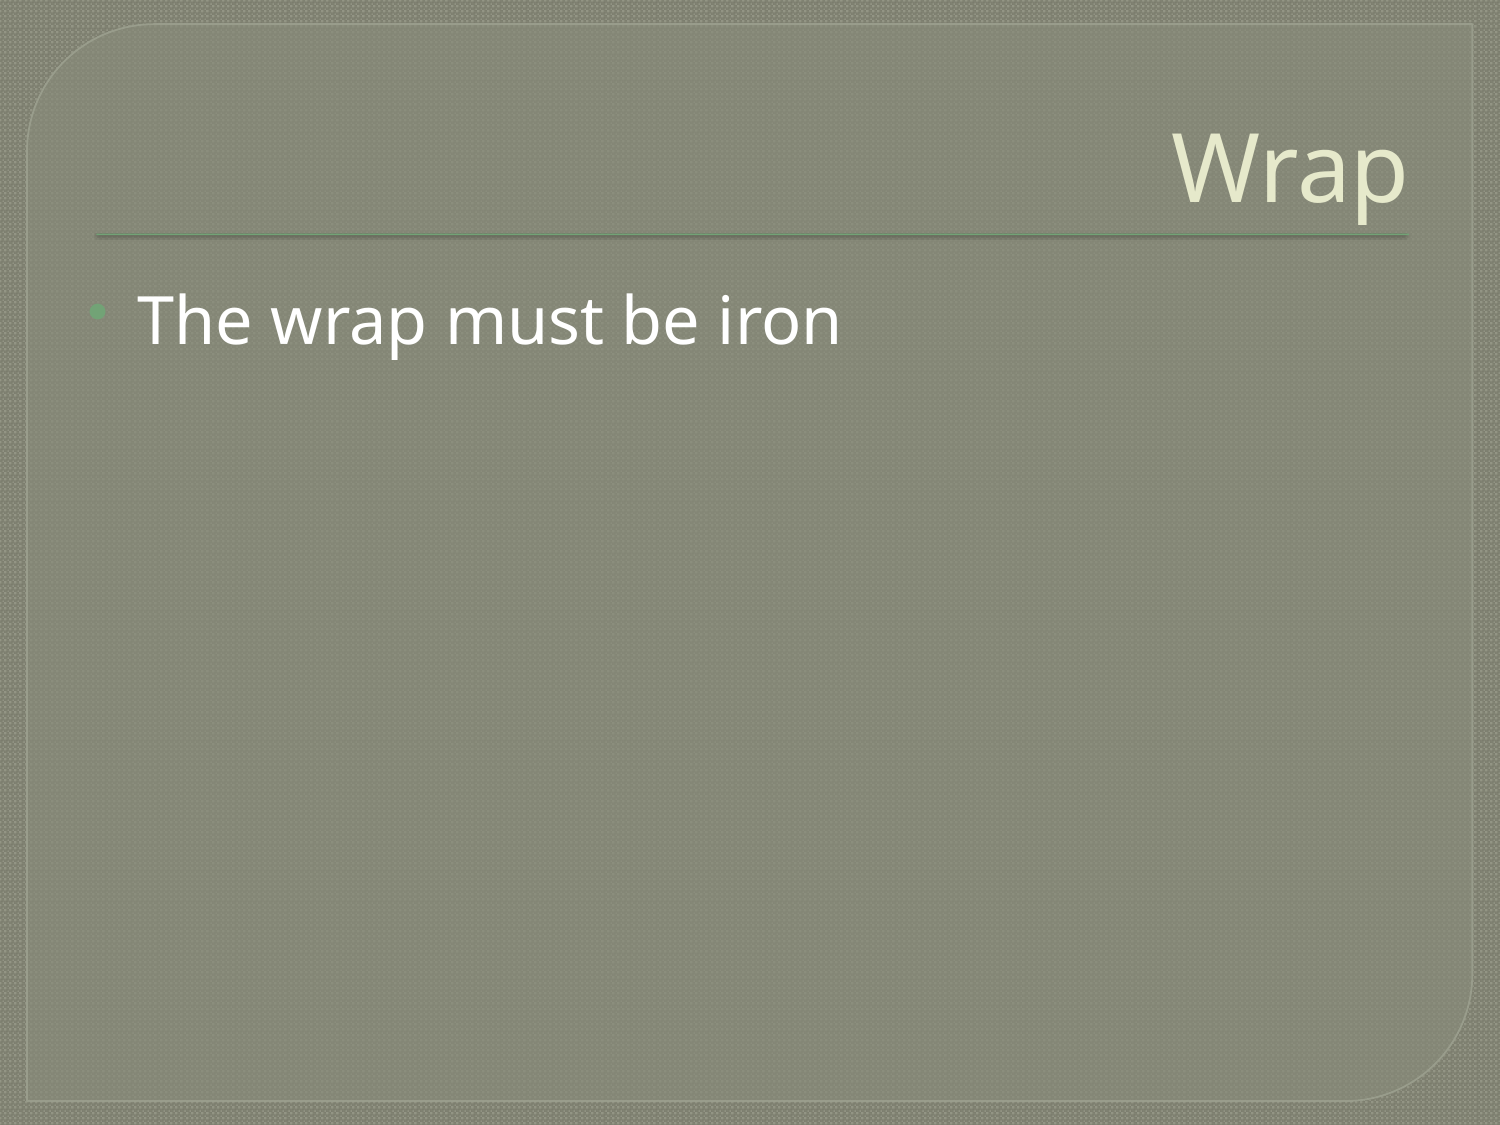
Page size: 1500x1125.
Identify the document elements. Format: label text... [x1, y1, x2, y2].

title Wrap [75, 41, 1425, 230]
list The wrap must be iron [75, 270, 1425, 1013]
